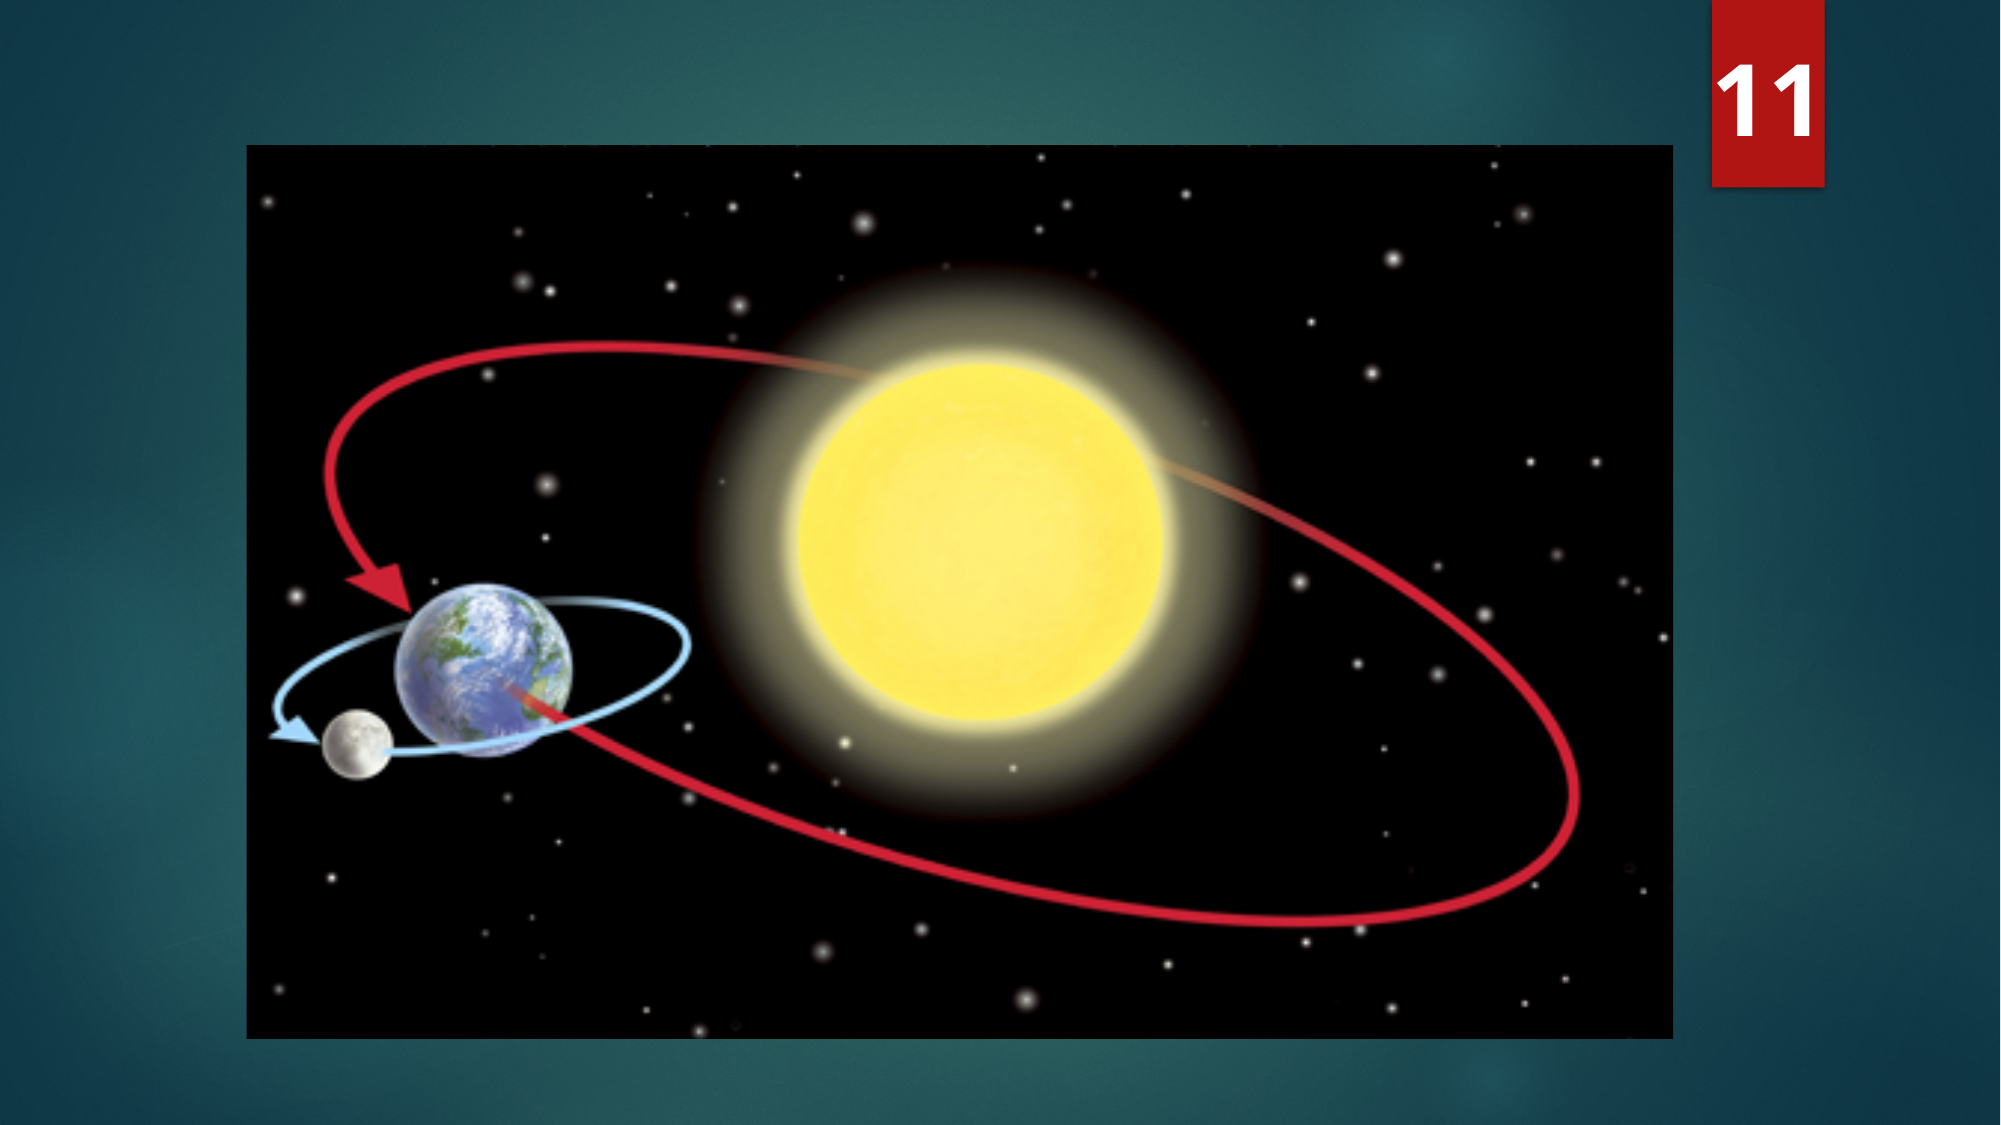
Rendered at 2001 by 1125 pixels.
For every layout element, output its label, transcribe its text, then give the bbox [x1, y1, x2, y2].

picture [0, 0, 1674, 1125]
text_box 11 [1696, 29, 1885, 164]
